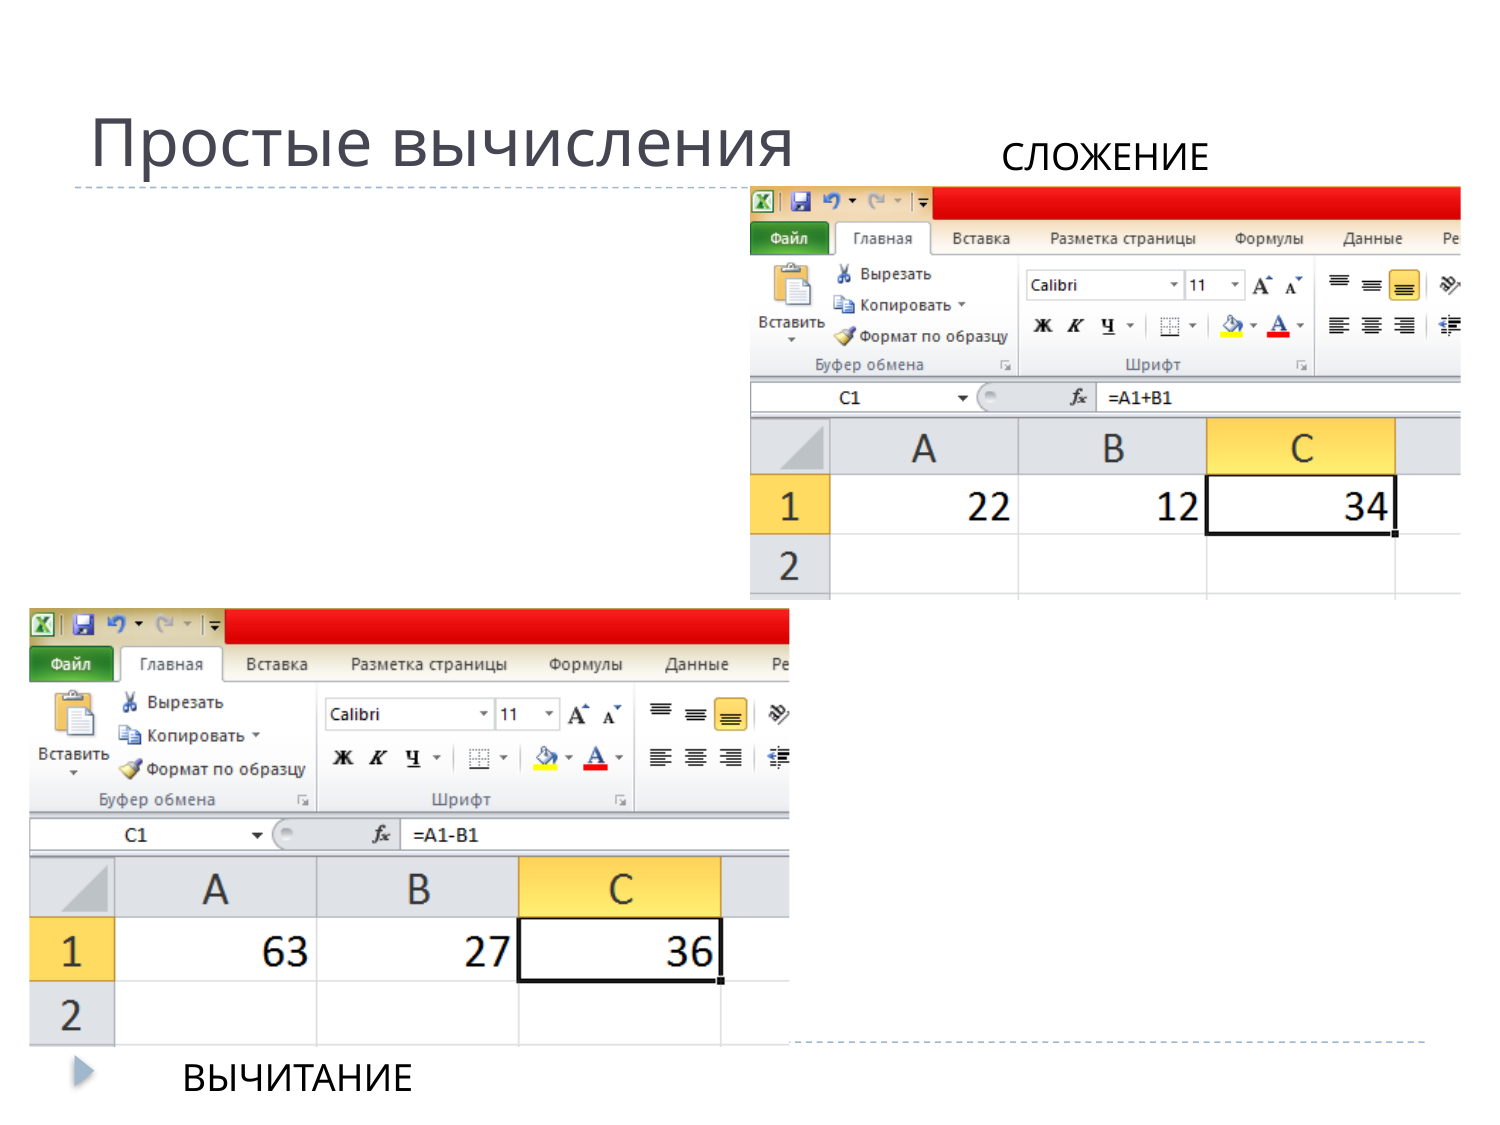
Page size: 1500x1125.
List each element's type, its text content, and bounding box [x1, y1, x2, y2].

text_box СЛОЖЕНИЕ [986, 125, 1258, 185]
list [749, 185, 1461, 600]
title Простые вычисления [75, 24, 1425, 188]
picture [29, 608, 790, 1047]
text_box ВЫЧИТАНИЕ [167, 1059, 428, 1107]
